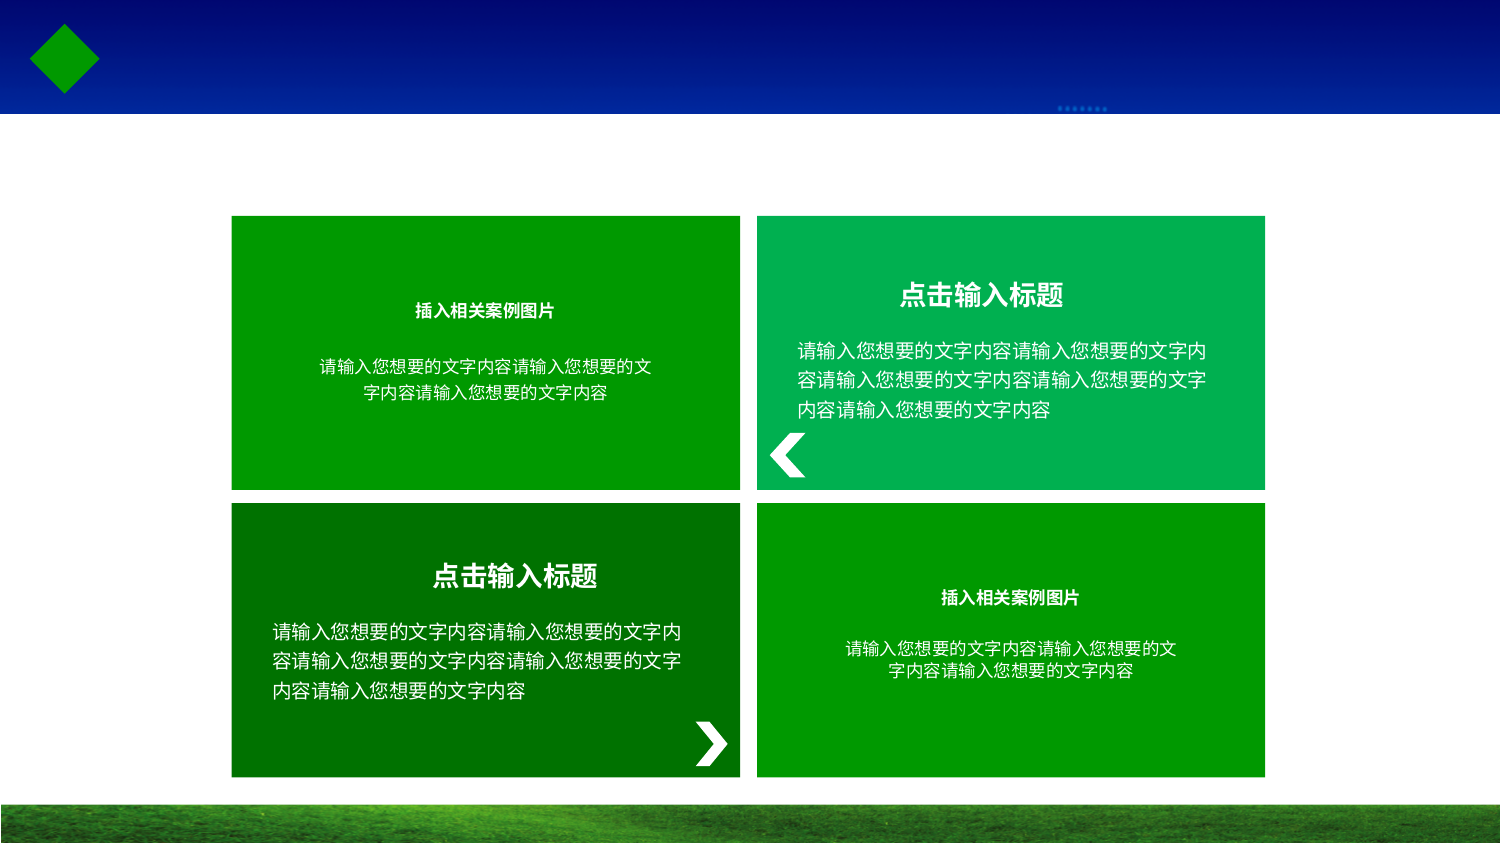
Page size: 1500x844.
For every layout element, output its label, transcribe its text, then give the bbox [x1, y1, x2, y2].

text_box [769, 432, 806, 478]
text_box 点击输入标题 [797, 277, 1166, 311]
text_box [756, 215, 1266, 491]
picture [0, 0, 1500, 114]
picture [0, 805, 1500, 844]
text_box [231, 502, 741, 778]
text_box 请输入您想要的文字内容请输入您想要的文字内容请输入您想要的文字内容请输入您想要的文字内容请输入您想要的文字内容 [272, 614, 700, 703]
text_box [695, 721, 728, 767]
text_box 点击输入标题 [331, 558, 700, 592]
text_box [757, 503, 1266, 778]
text_box 请输入您想要的文字内容请输入您想要的文字内容请输入您想要的文字内容请输入您想要的文字内容请输入您想要的文字内容 [797, 332, 1225, 422]
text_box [840, 587, 1182, 682]
text_box [231, 215, 741, 490]
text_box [315, 299, 657, 405]
